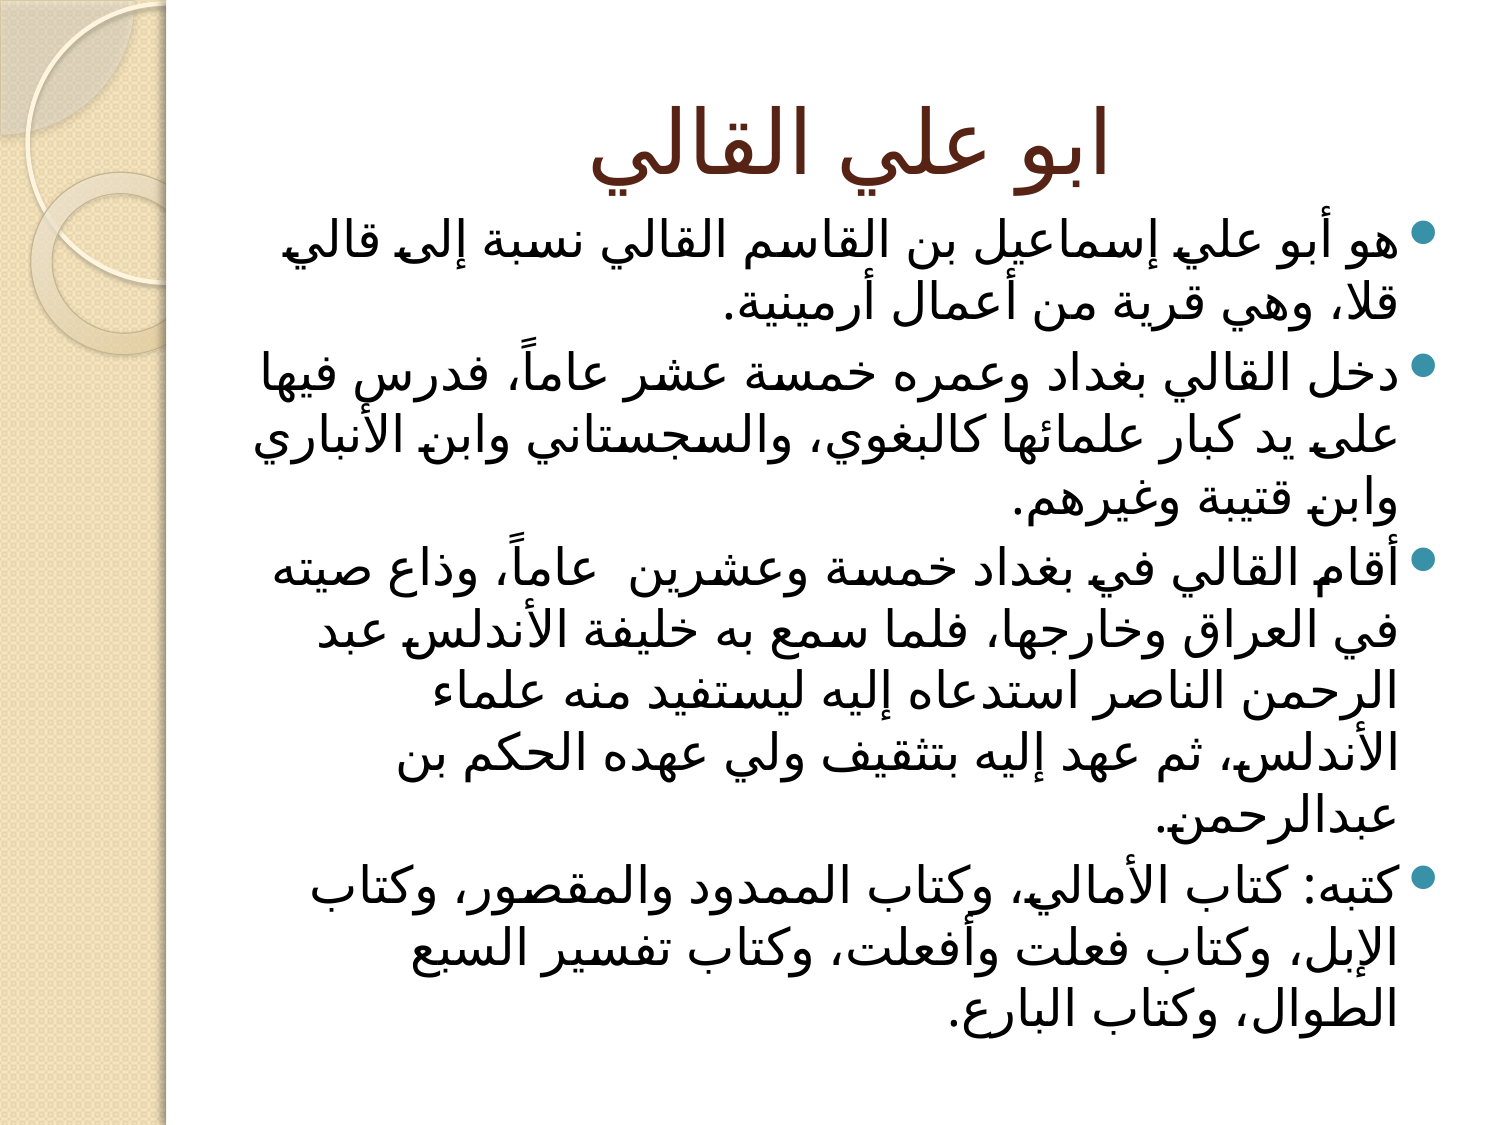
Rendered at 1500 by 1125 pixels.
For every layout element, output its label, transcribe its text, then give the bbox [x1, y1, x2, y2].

list هو أبو علي إسماعيل بن القاسم القالي نسبة إلى قالي قلا، وهي قرية من أعمال أرمينية. دخل القالي بغداد وعمره خمسة عشر عاماً، فدرس فيها على يد كبار علمائها كالبغوي، والسجستاني وابن الأنباري وابن قتيبة وغيرهم. أقام القالي في بغداد خمسة وعشرين عاماً، وذاع صيته في العراق وخارجها، فلما سمع به خليفة الأندلس عبد الرحمن الناصر استدعاه إليه ليستفيد منه علماء الأندلس، ثم عهد إليه بتثقيف ولي عهده الحكم بن عبدالرحمن. كتبه: كتاب الأمالي، وكتاب الممدود والمقصور، وكتاب الإبل، وكتاب فعلت وأفعلت، وكتاب تفسير السبع الطوال، وكتاب البارع. [235, 199, 1466, 1055]
title ابو علي القالي [235, 45, 1466, 199]
